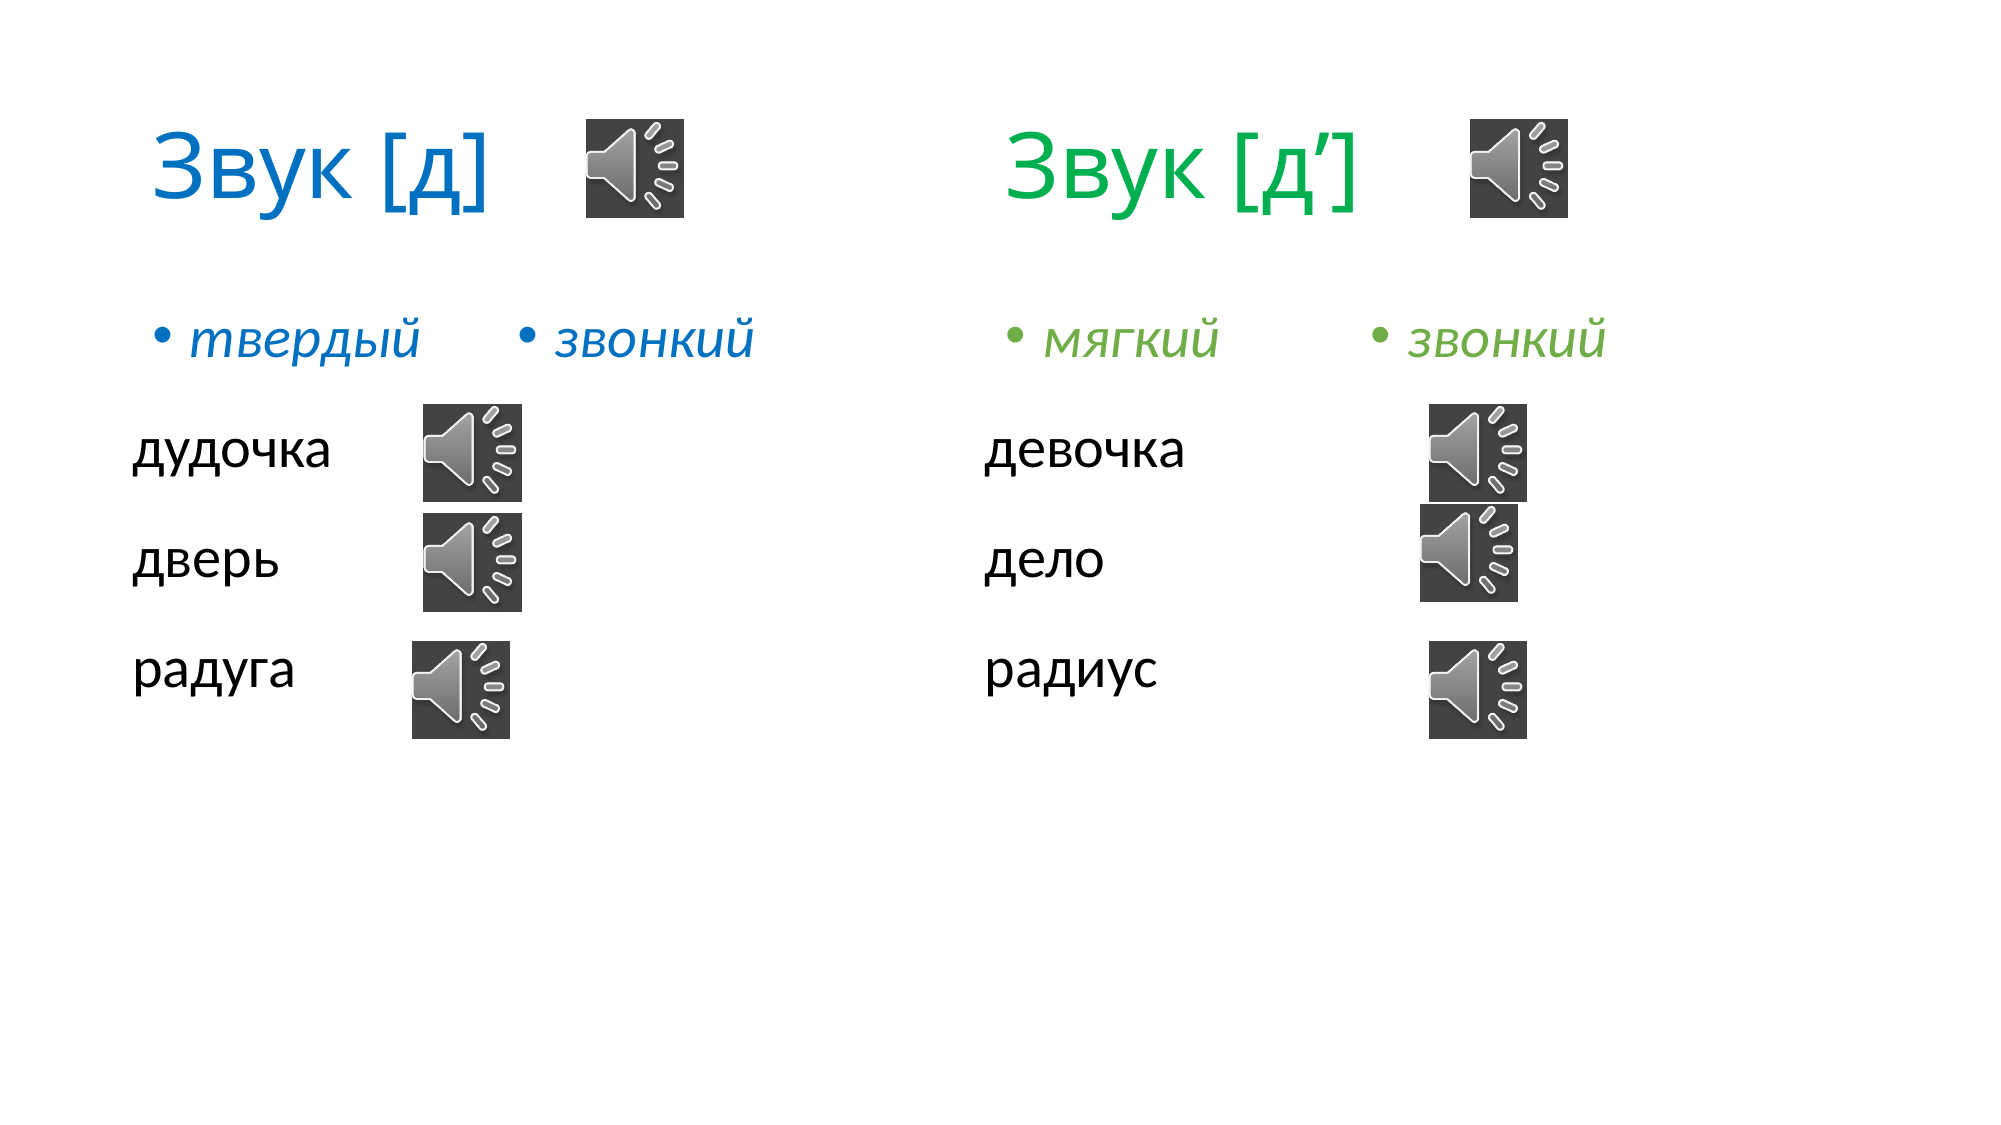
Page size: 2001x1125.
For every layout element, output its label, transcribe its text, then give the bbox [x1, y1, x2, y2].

picture [1427, 639, 1528, 740]
title Звук [д] [137, 59, 750, 278]
text_box дверь [117, 519, 483, 629]
picture [1419, 402, 1528, 603]
text_box девочка [969, 409, 1335, 519]
picture [410, 639, 511, 740]
picture [1469, 118, 1570, 219]
picture [422, 402, 523, 503]
text_box дудочка [117, 409, 483, 519]
text_box радиус [969, 629, 1335, 740]
text_box мягкий [990, 299, 1355, 410]
picture [422, 512, 523, 613]
picture [584, 118, 685, 219]
list твердый [137, 299, 502, 409]
text_box звонкий [502, 299, 868, 410]
text_box звонкий [1355, 299, 1720, 410]
text_box радуга [117, 629, 483, 740]
text_box Звук [д’] [990, 59, 2000, 278]
text_box дело [969, 519, 1335, 629]
